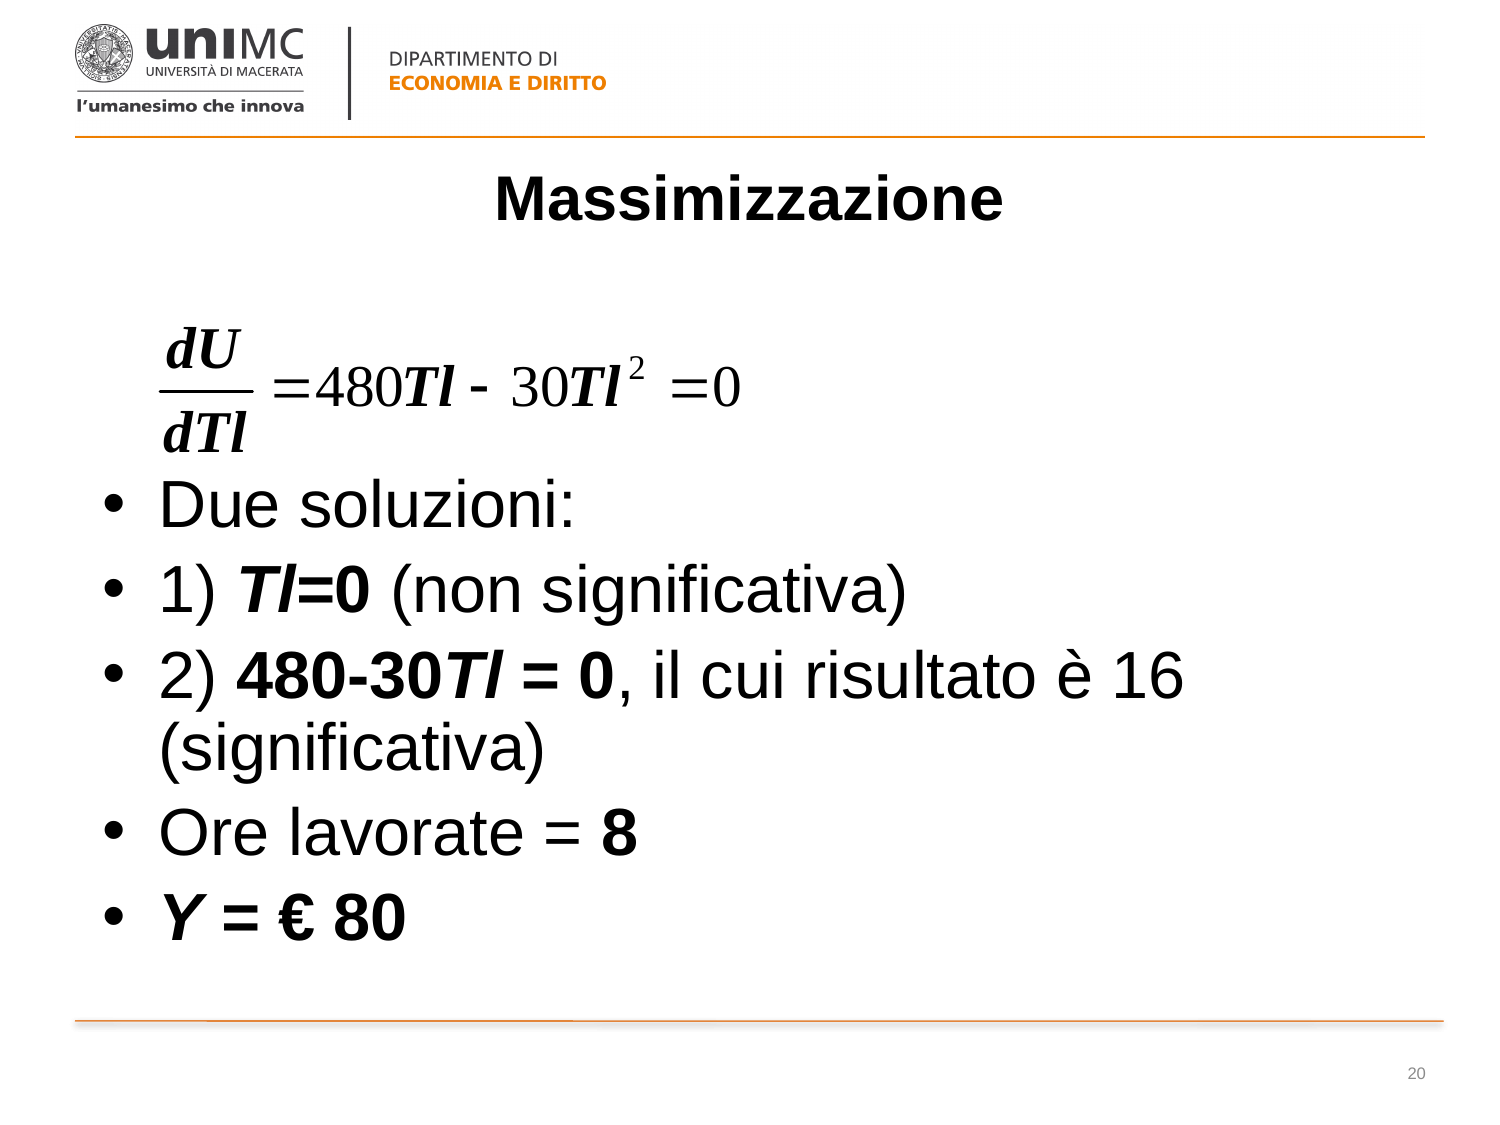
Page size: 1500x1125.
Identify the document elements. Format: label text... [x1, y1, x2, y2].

list Due soluzioni: 1) Tl=0 (non significativa) 2) 480-30Tl = 0, il cui risultato è 16 (significativa) Ore lavorate = 8 Y = € 80 [87, 462, 1363, 1000]
slide_number 20 [1091, 1042, 1442, 1103]
title Massimizzazione [75, 149, 1425, 241]
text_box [149, 312, 751, 466]
picture [75, 24, 1425, 138]
